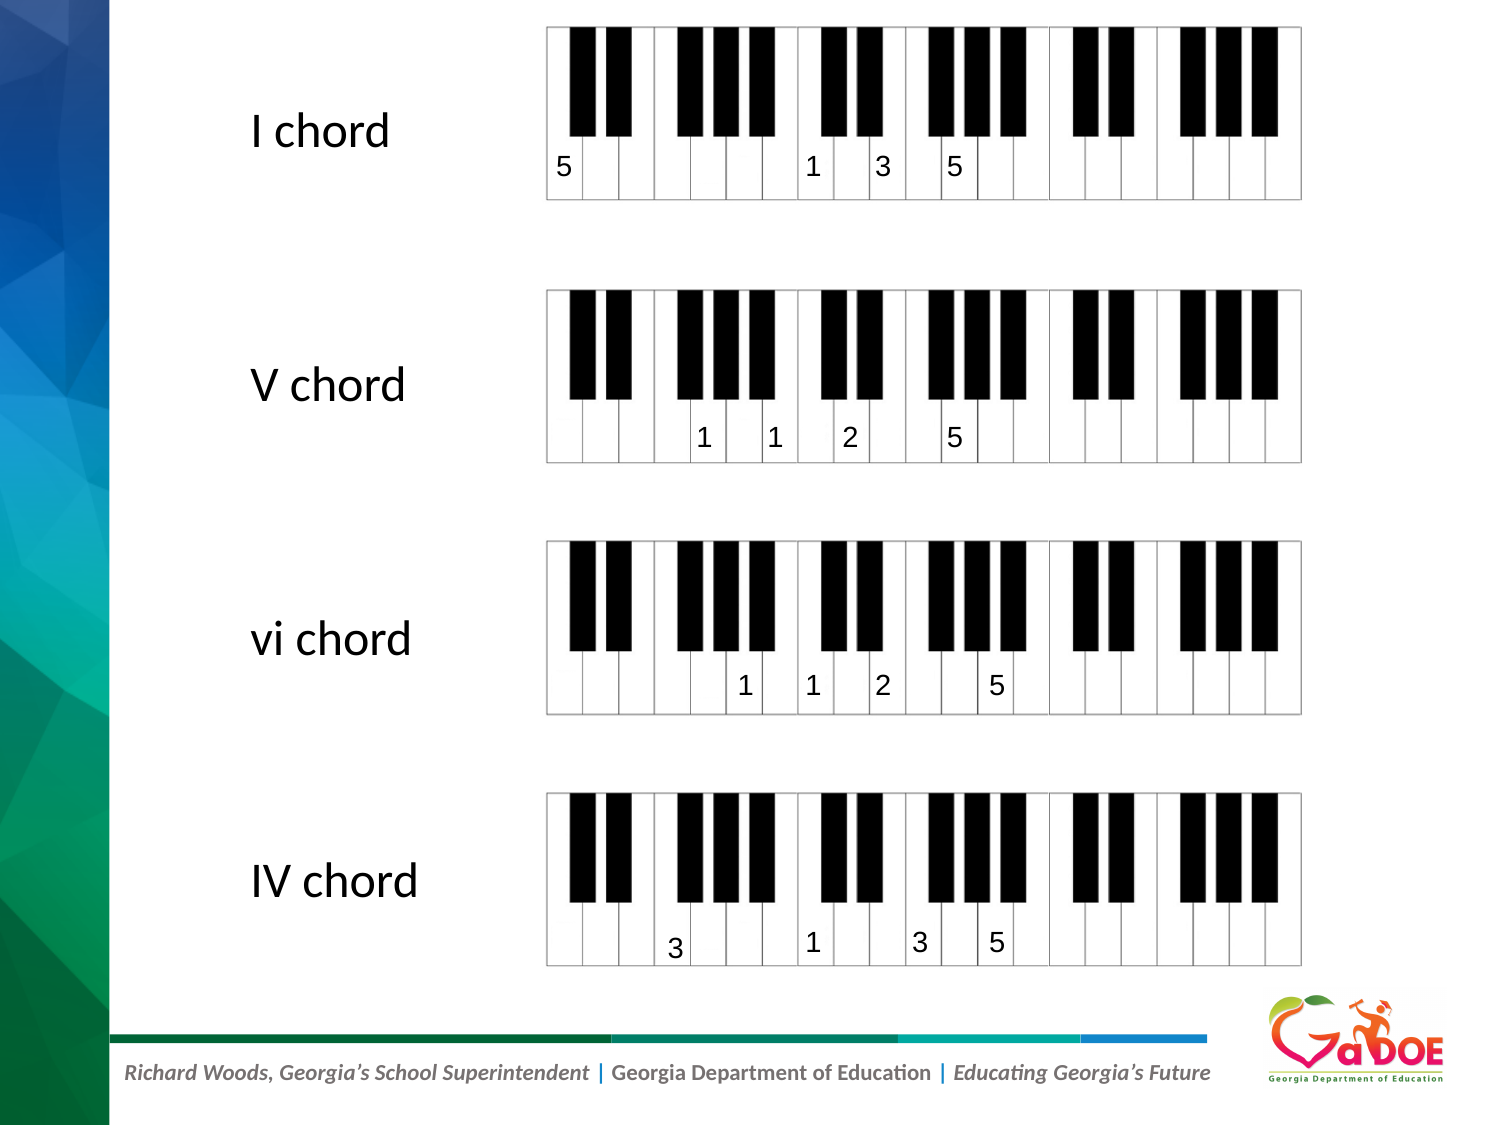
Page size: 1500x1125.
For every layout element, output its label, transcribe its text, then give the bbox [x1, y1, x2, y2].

picture [541, 538, 1307, 722]
text_box vi chord [235, 598, 487, 674]
picture [1263, 987, 1447, 1089]
picture [0, 0, 110, 1125]
text_box I chord [235, 89, 487, 165]
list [541, 24, 1307, 207]
text_box V chord [235, 344, 487, 419]
text_box IV chord [235, 840, 487, 916]
picture [541, 287, 1307, 470]
picture [541, 790, 1307, 973]
